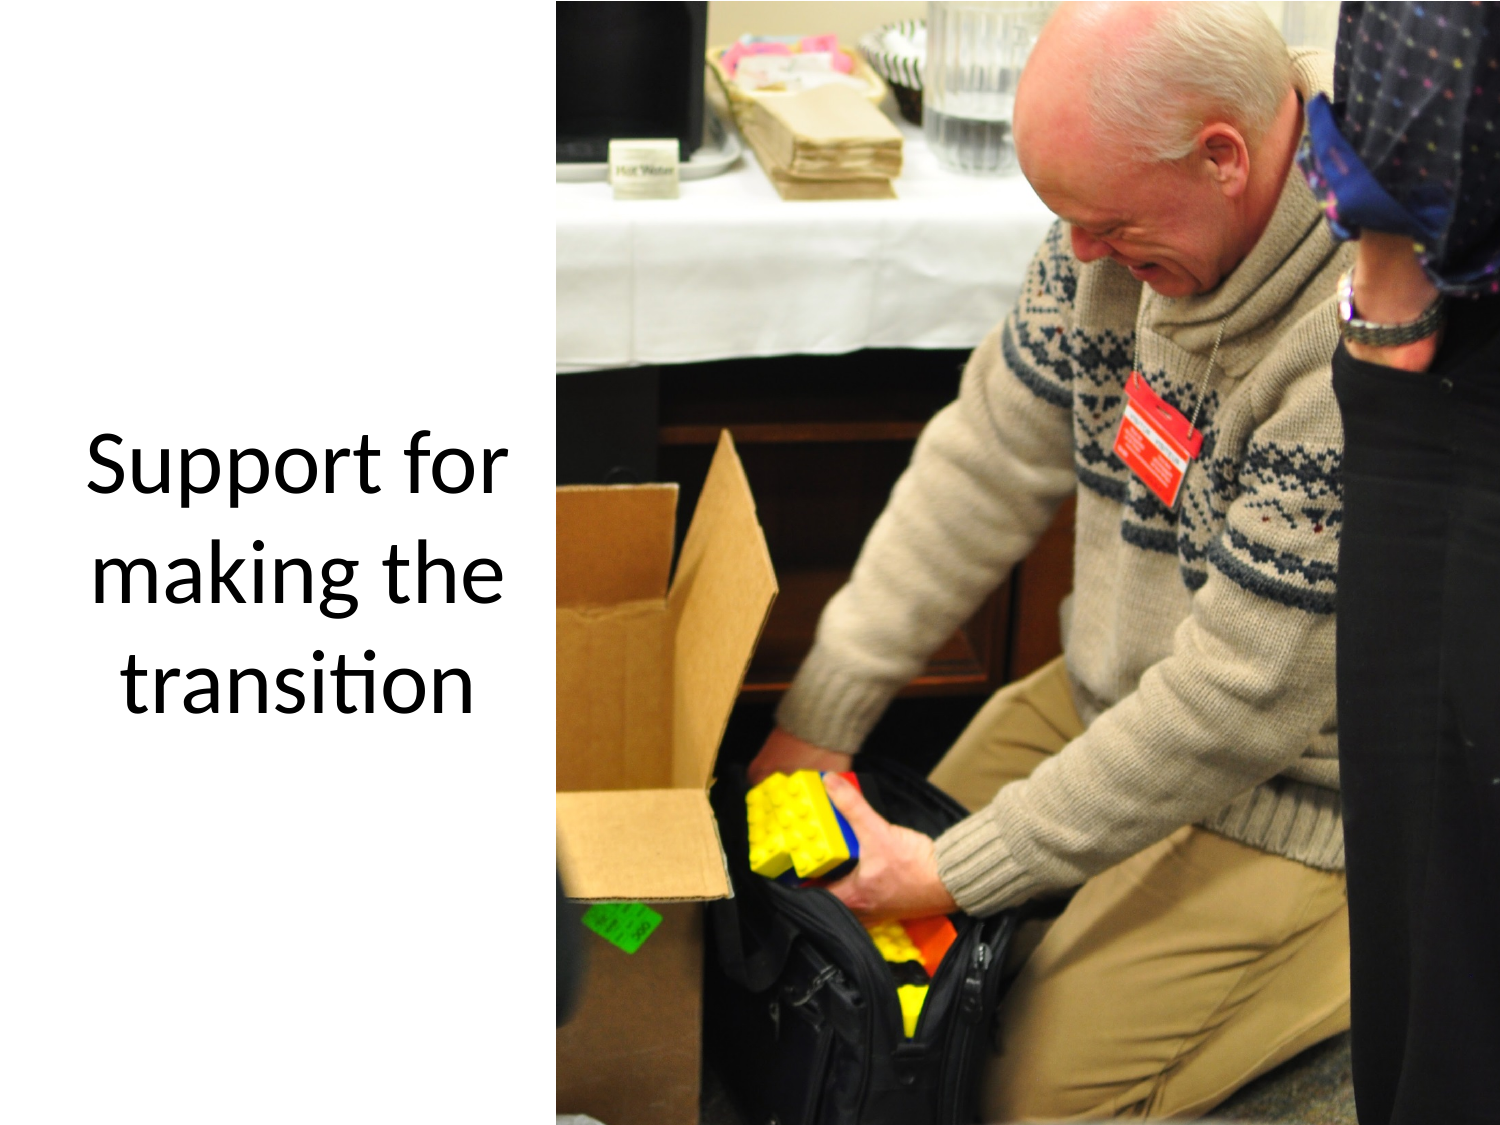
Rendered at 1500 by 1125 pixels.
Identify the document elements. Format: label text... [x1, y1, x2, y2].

picture [556, 0, 1500, 1125]
title Support for making the transition [0, 337, 550, 797]
